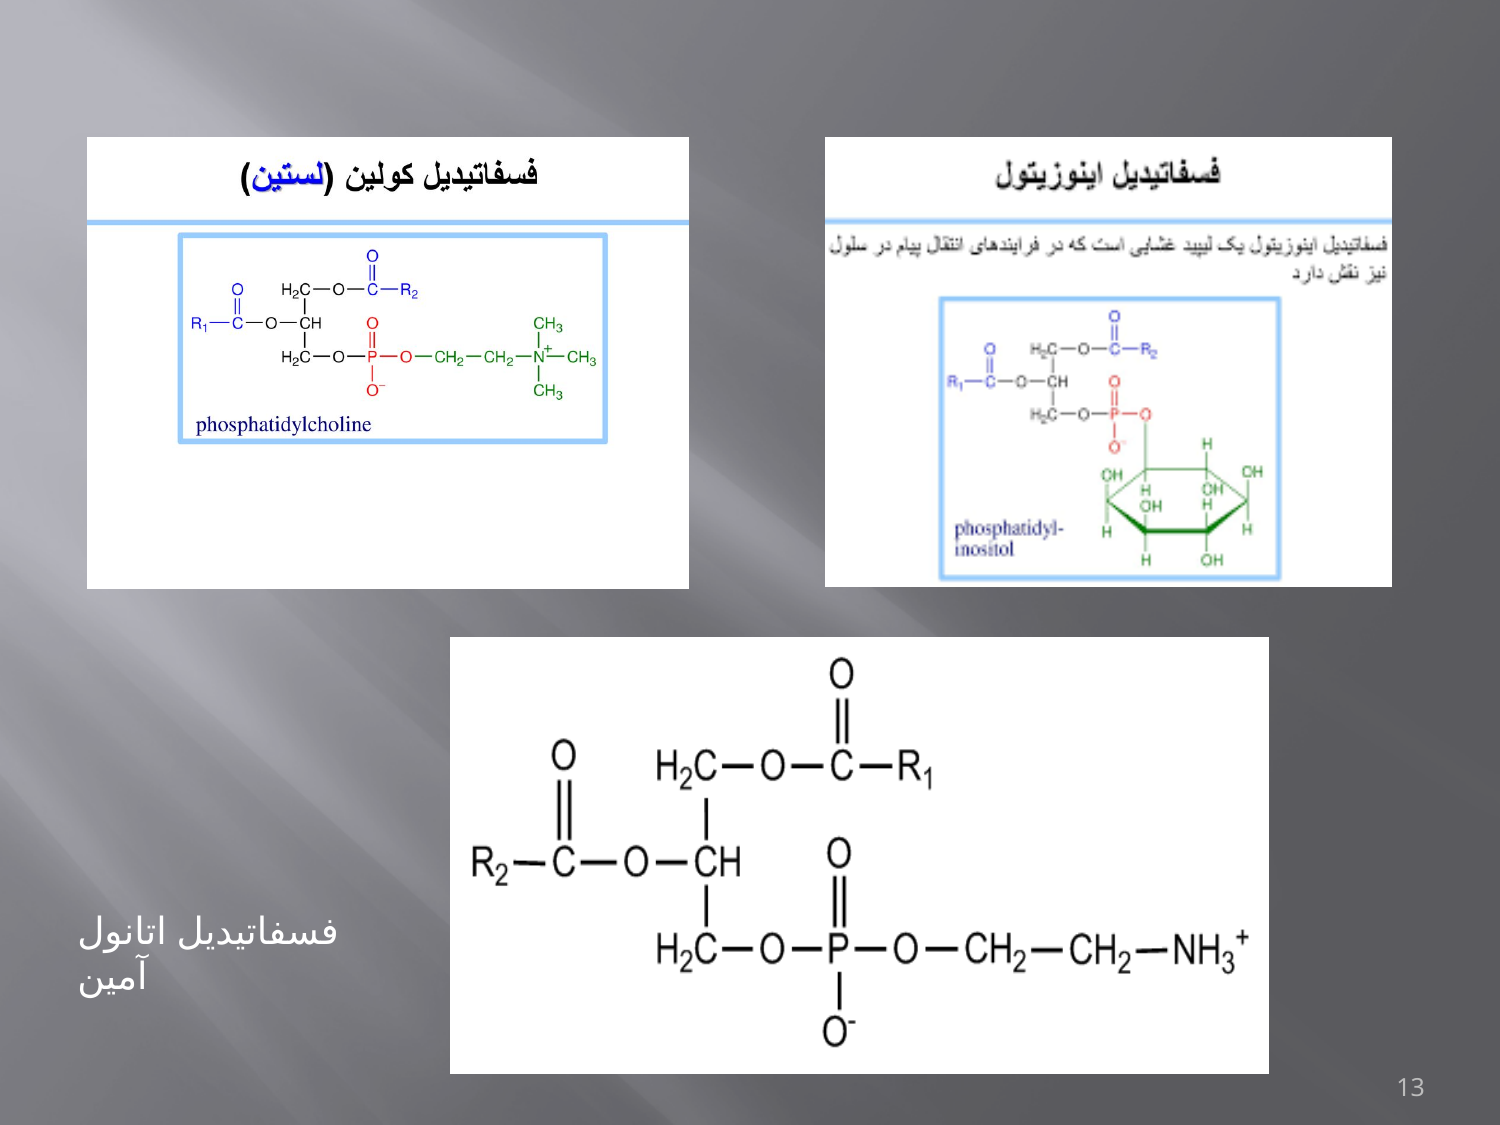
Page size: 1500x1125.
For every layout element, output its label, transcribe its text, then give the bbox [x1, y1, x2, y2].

text_box فسفاتیدیل اتانول آمین [62, 899, 400, 1005]
slide_number 13 [1299, 1052, 1425, 1113]
picture [824, 137, 1392, 588]
picture [449, 637, 1269, 1074]
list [87, 137, 690, 589]
